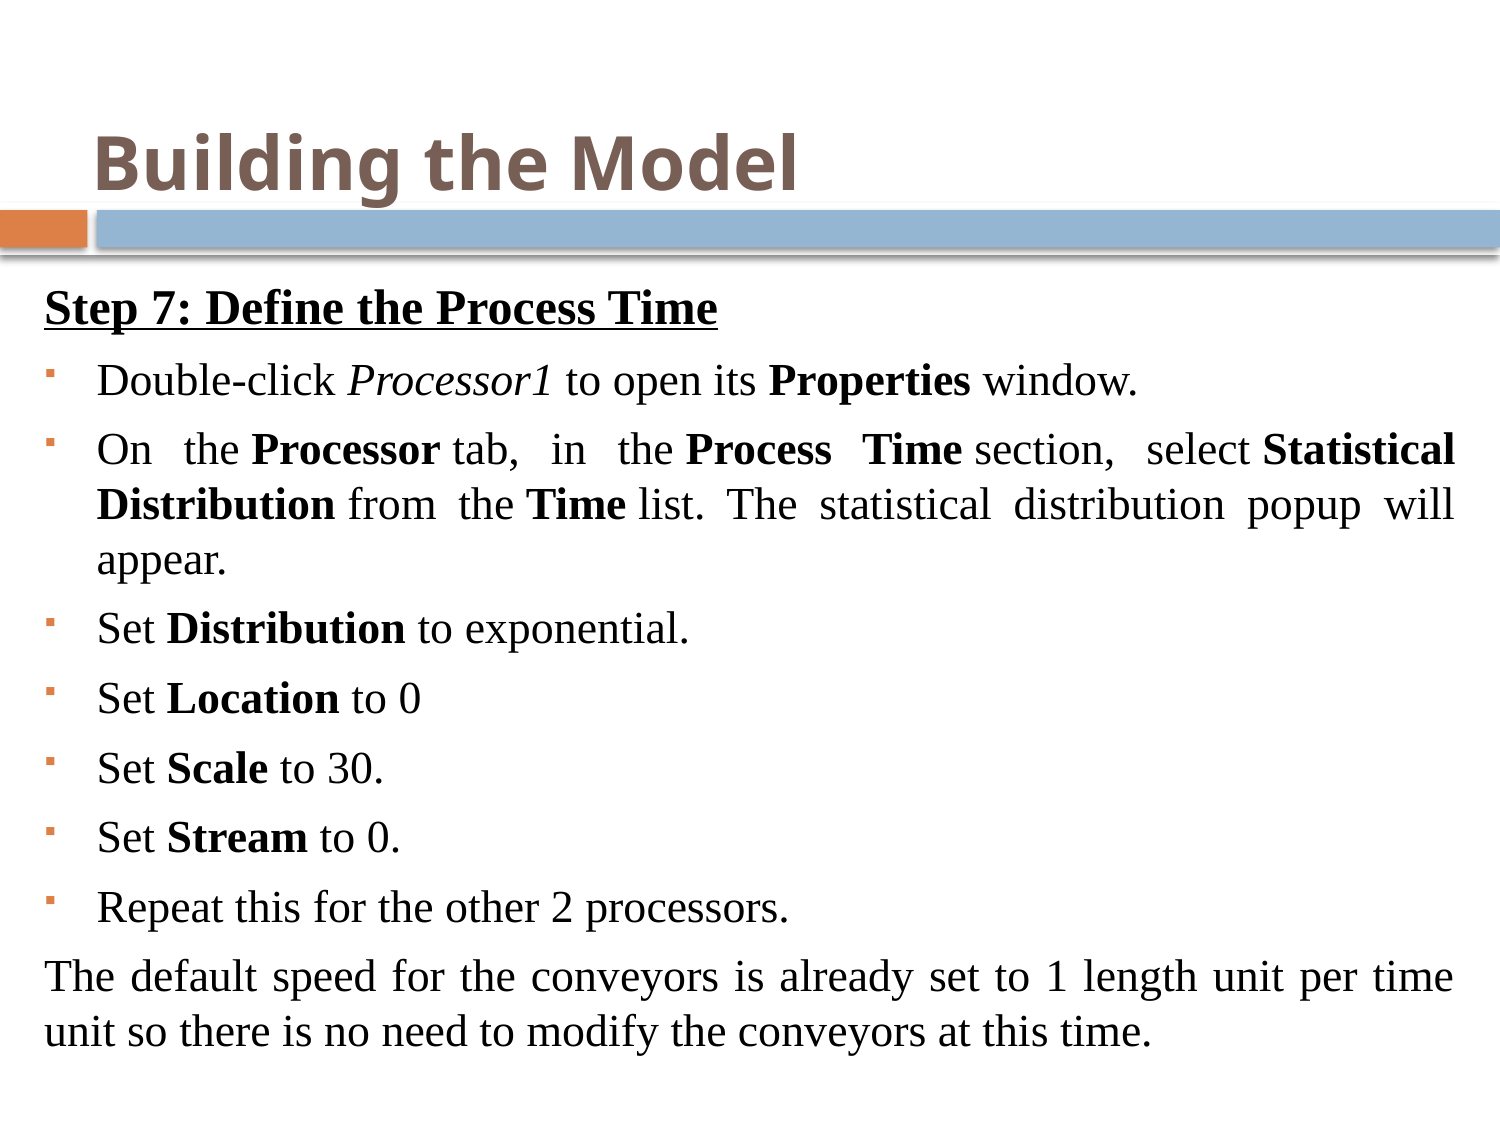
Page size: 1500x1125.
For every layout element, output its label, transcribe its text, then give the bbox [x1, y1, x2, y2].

title Building the Model [76, 77, 1500, 244]
list Step 7: Define the Process Time Double-click Processor1 to open its Properties window. On the Processor tab, in the Process Time section, select Statistical Distribution from the Time list. The statistical distribution popup will appear. Set Distribution to exponential. Set Location to 0 Set Scale to 30. Set Stream to 0. Repeat this for the other 2 processors. The default speed for the conveyors is already set to 1 length unit per time unit so there is no need to modify the conveyors at this time. [29, 267, 1471, 1094]
